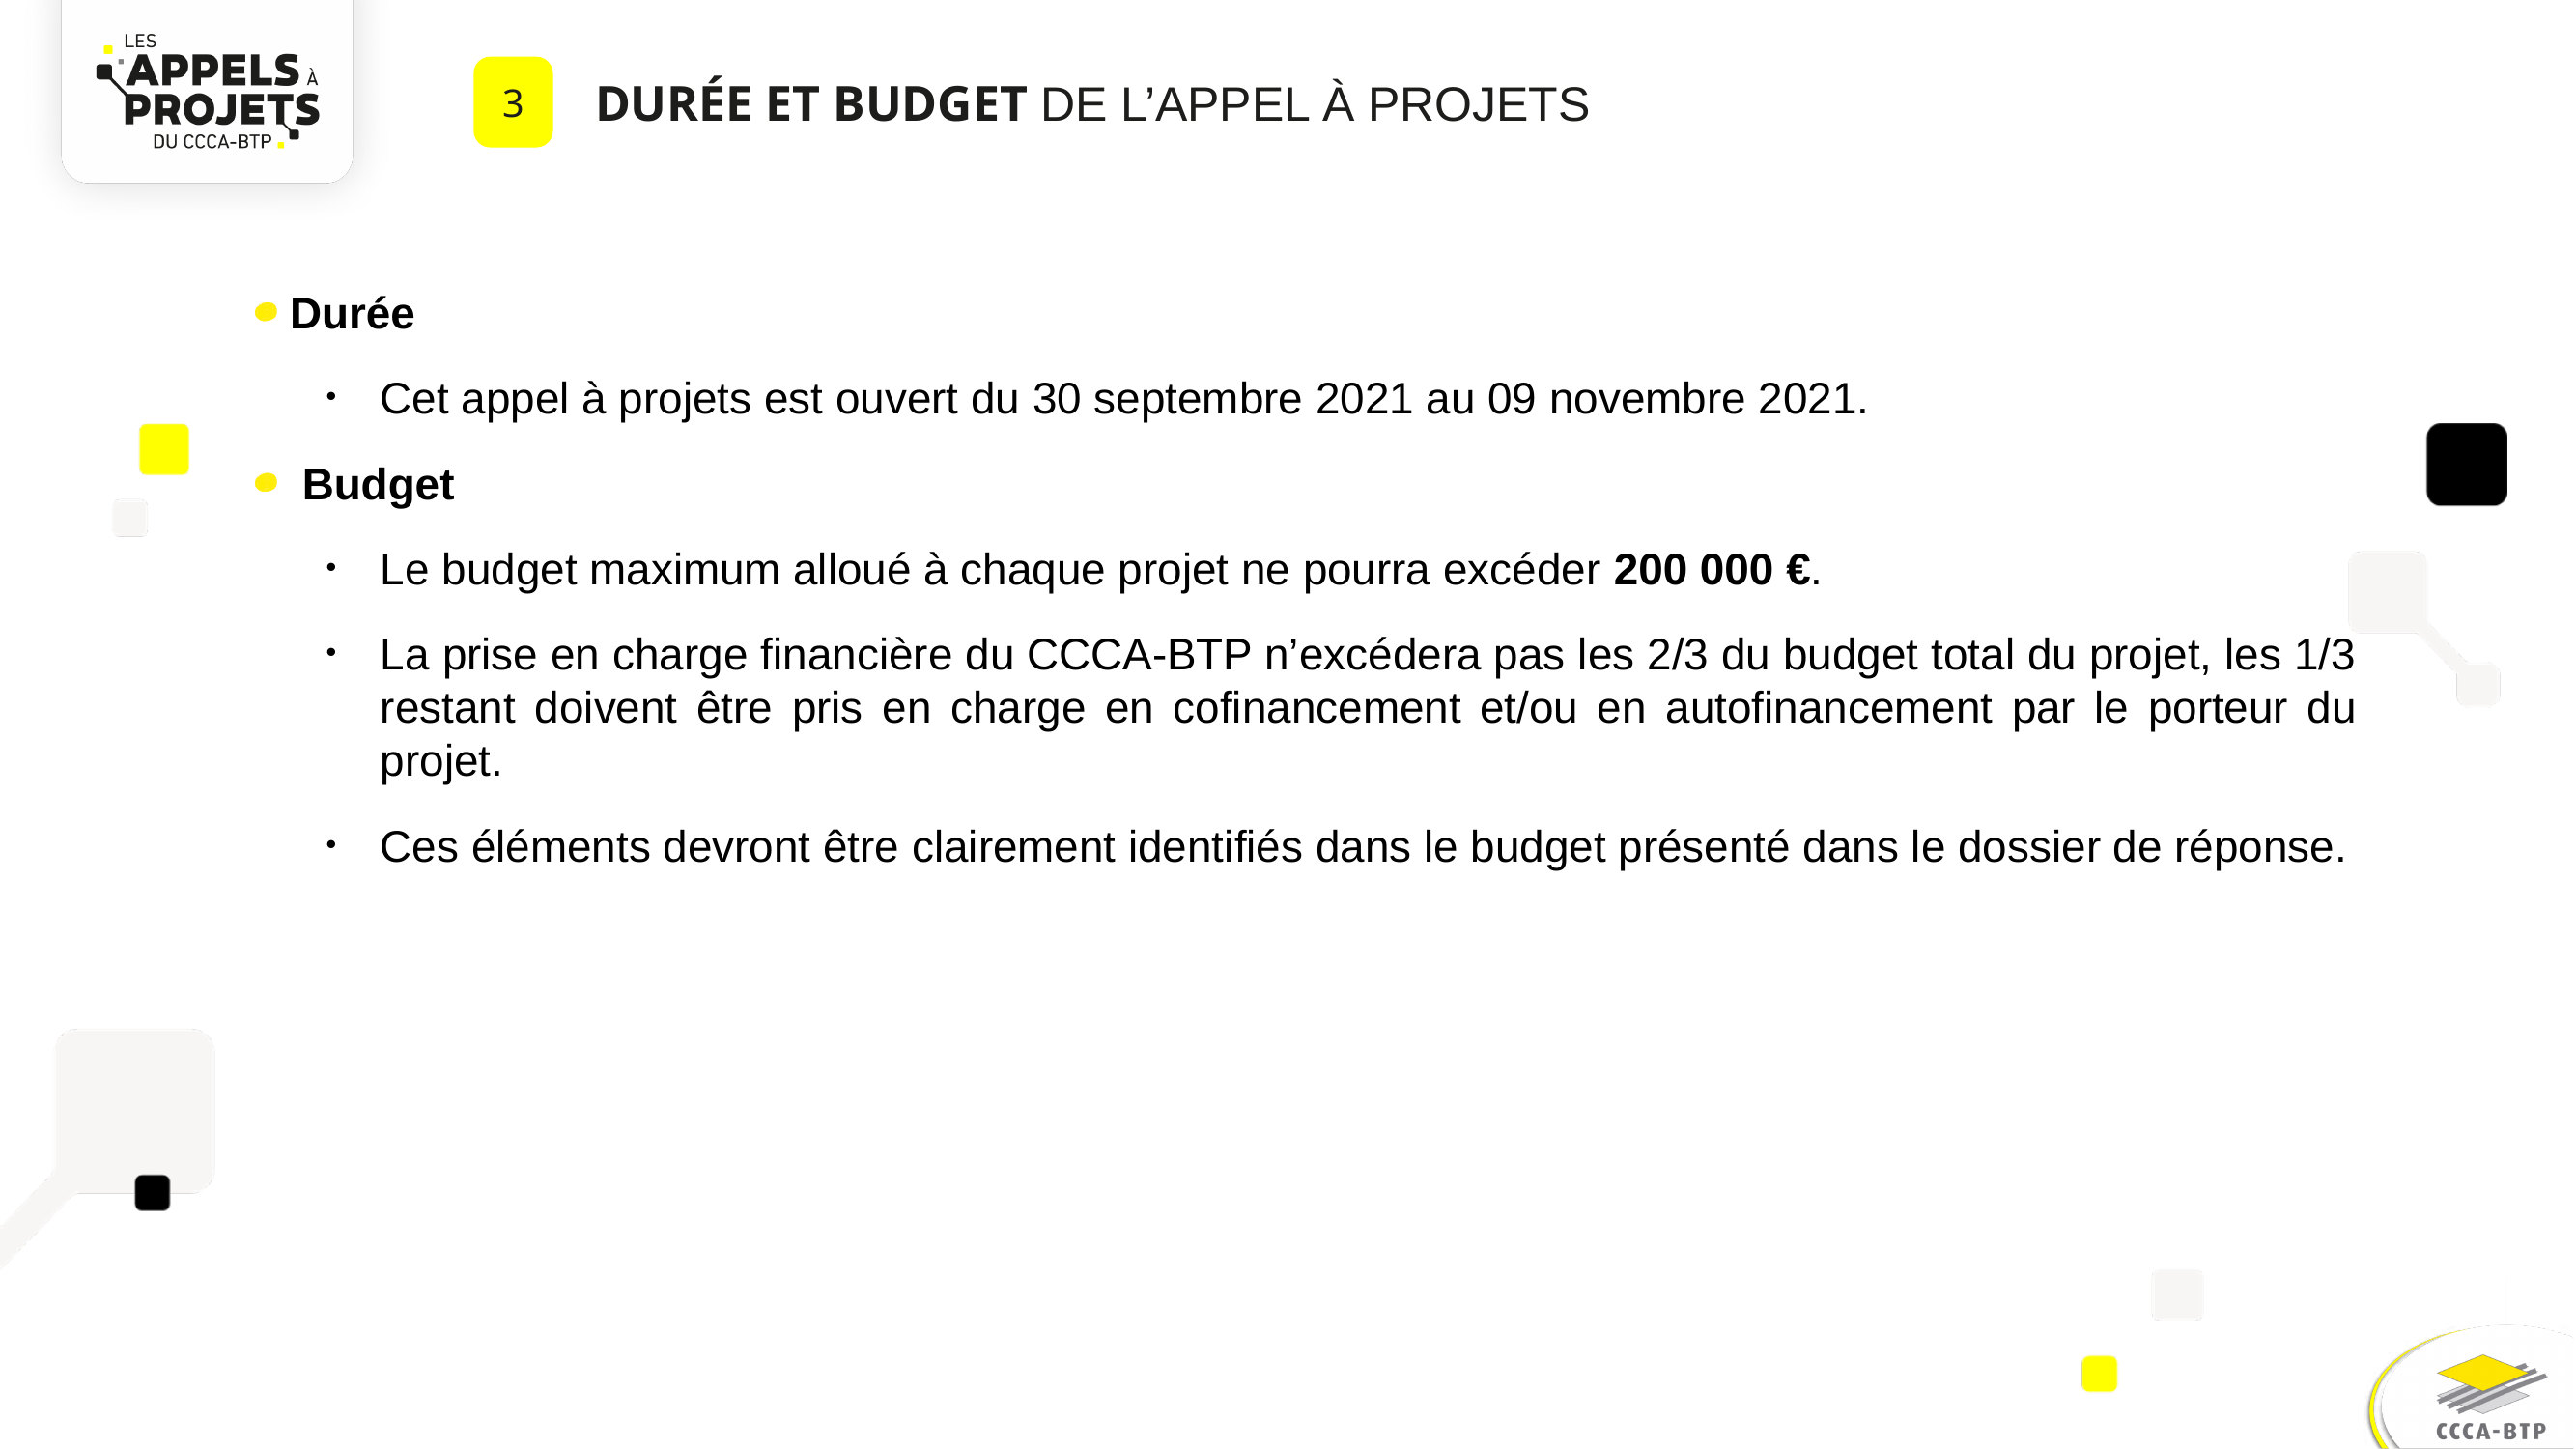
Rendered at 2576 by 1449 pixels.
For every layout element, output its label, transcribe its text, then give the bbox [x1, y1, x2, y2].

text_box Durée Cet appel à projets est ouvert du 30 septembre 2021 au 09 novembre 2021. Budget Le budget maximum alloué à chaque projet ne pourra excéder 200 000 €. La prise en charge financière du CCCA-BTP n’excédera pas les 2/3 du budget total du projet, les 1/3 restant doivent être pris en charge en cofinancement et/ou en autofinancement par le porteur du projet. Ces éléments devront être clairement identifiés dans le budget présenté dans le dossier de réponse. [239, 277, 2373, 949]
picture [0, 0, 416, 246]
text_box DURÉE ET BUDGET DE L’APPEL À PROJETS [568, 56, 2543, 148]
text_box 3 [472, 55, 554, 149]
picture [0, 423, 2574, 1449]
